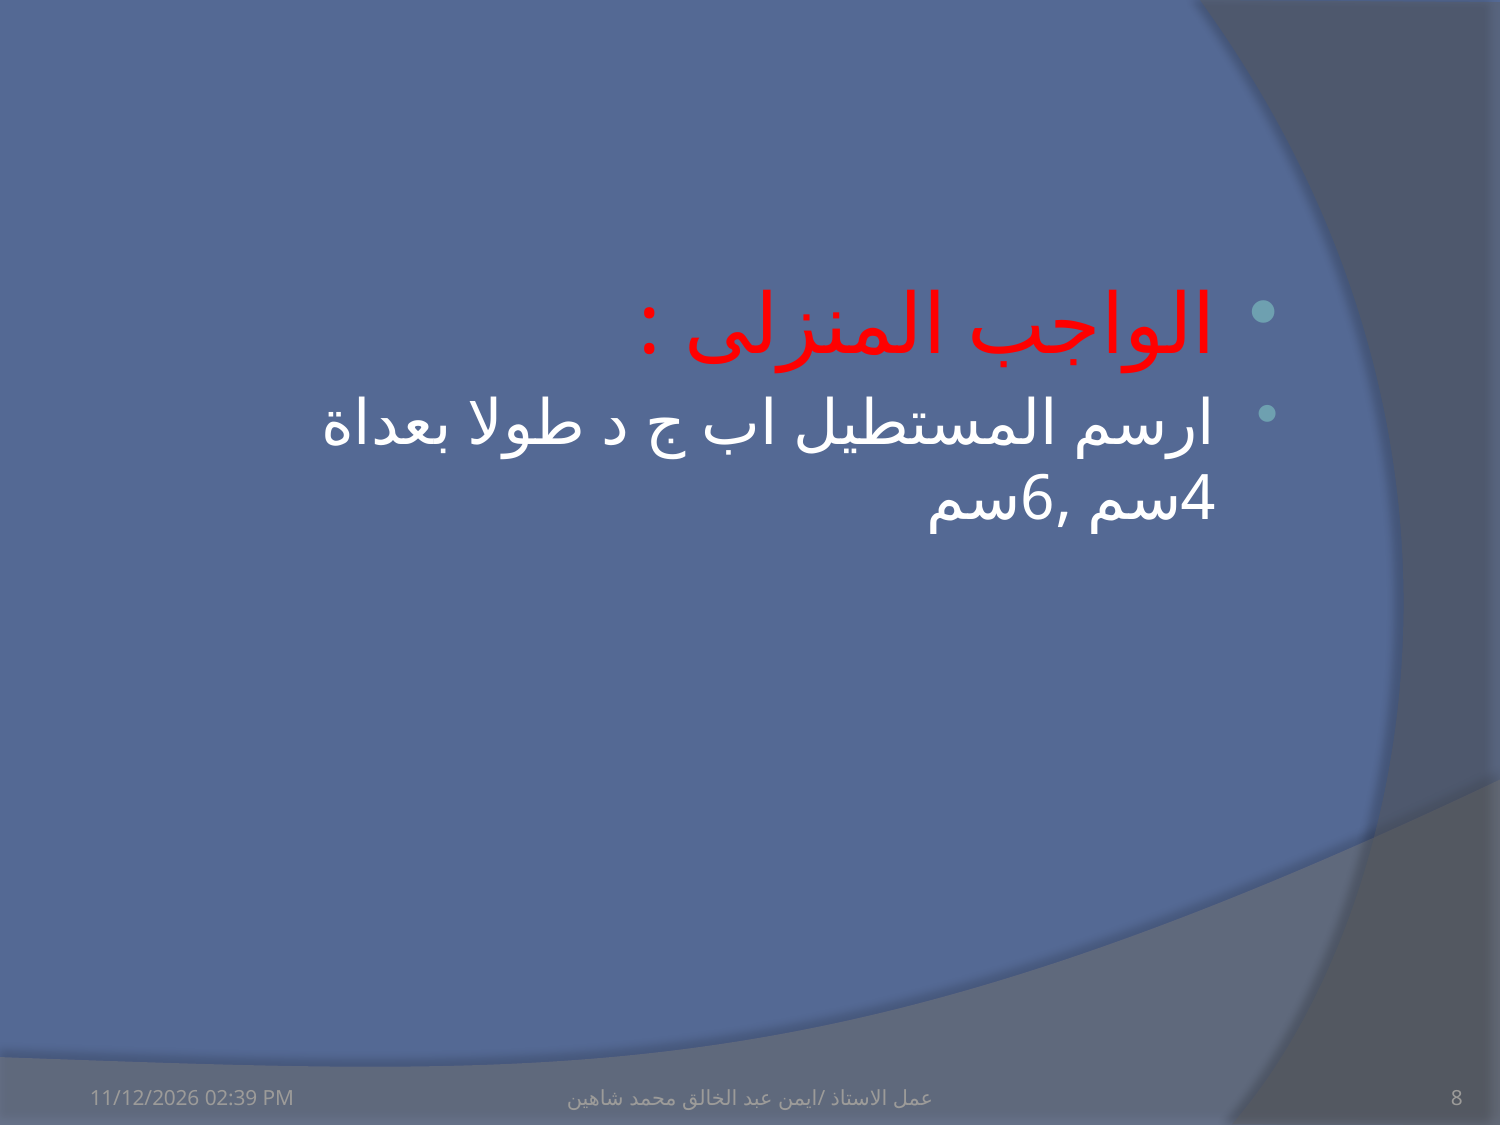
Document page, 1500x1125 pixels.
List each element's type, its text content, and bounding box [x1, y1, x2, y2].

slide_number 8 [1337, 1053, 1463, 1114]
list الواجب المنزلى : ارسم المستطيل اب ج د طولا بعداة 4سم ,6سم [75, 262, 1300, 1005]
slide_number 06 كانون الأول، 11 [75, 1053, 425, 1114]
footer عمل الاستاذ /ايمن عبد الخالق محمد شاهين [512, 1053, 988, 1114]
